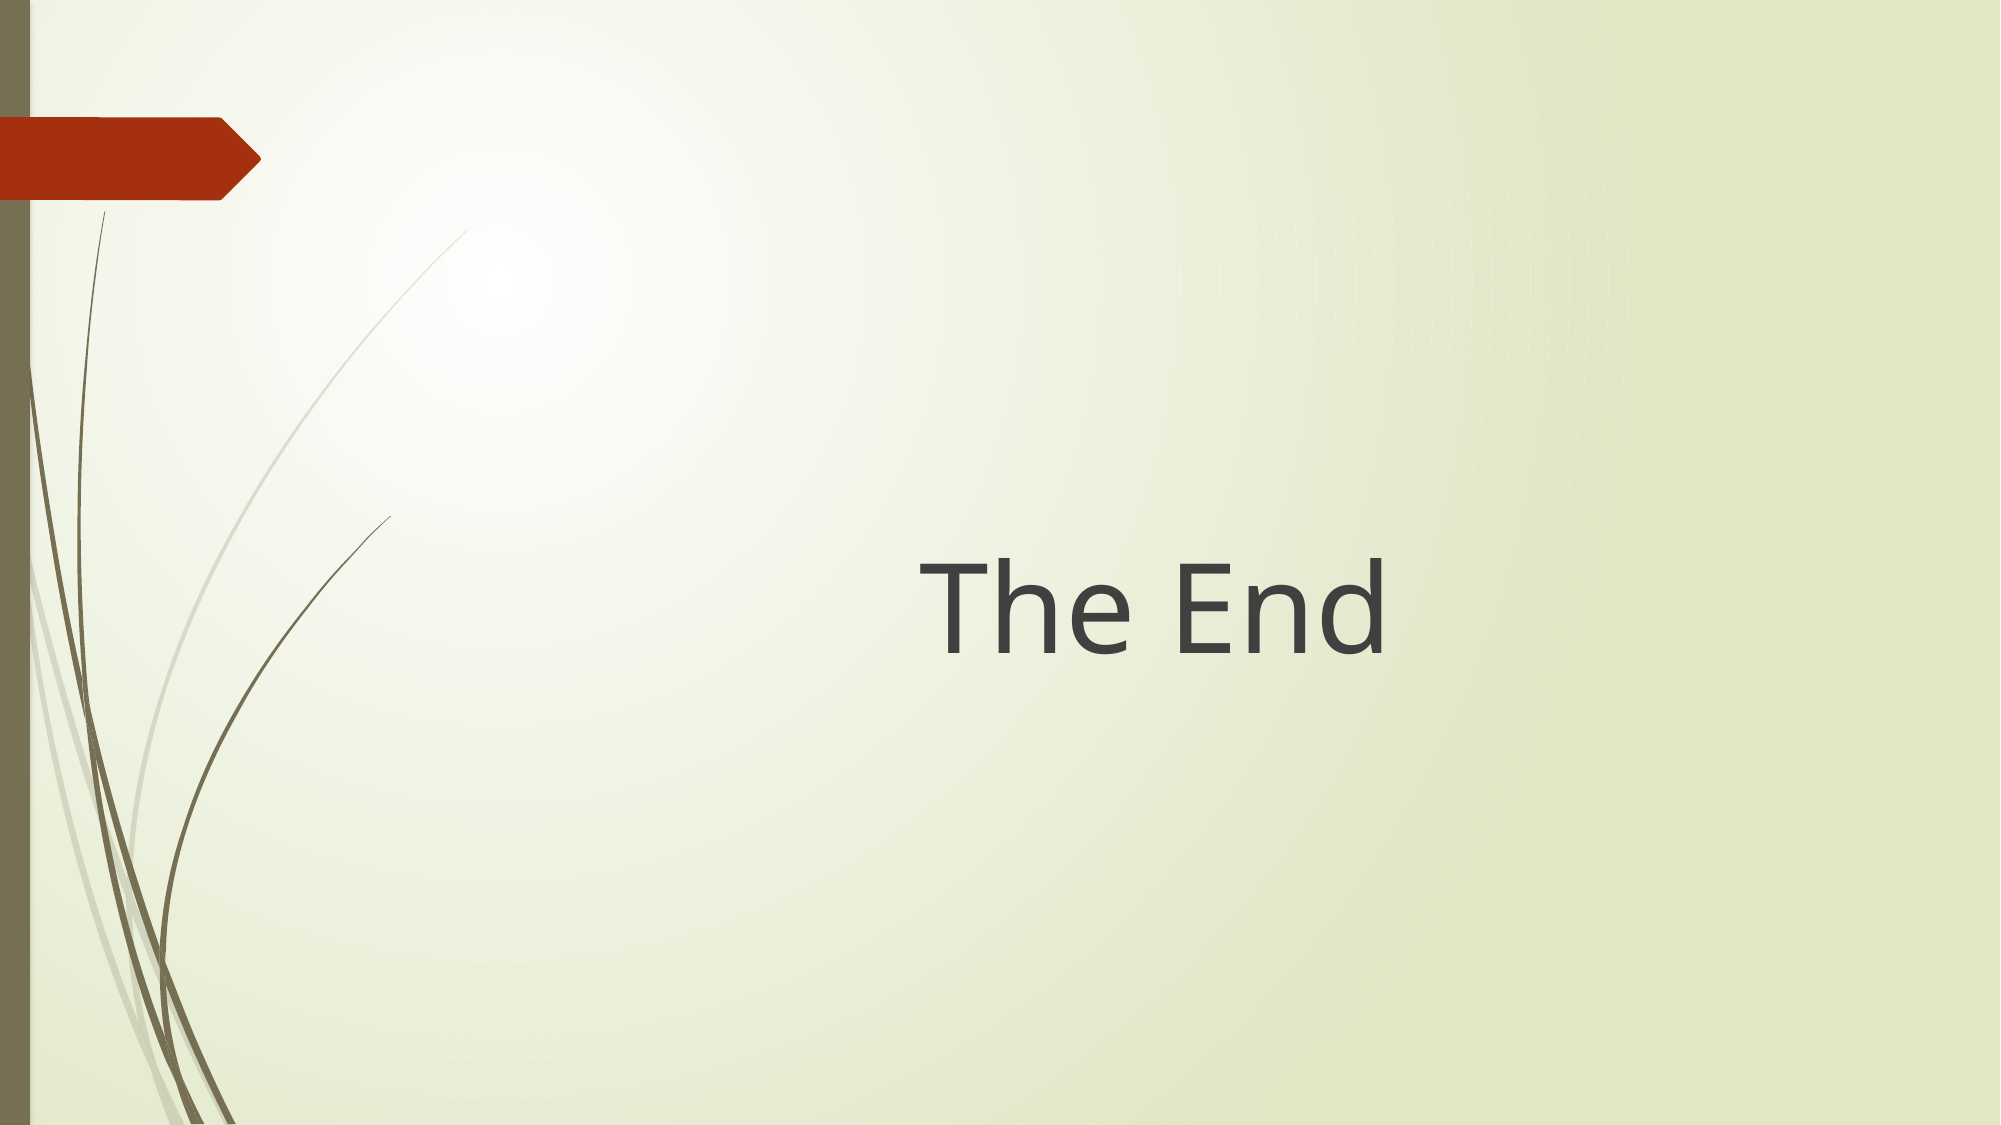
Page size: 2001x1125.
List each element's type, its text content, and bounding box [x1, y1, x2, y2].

list The End [424, 350, 1888, 970]
